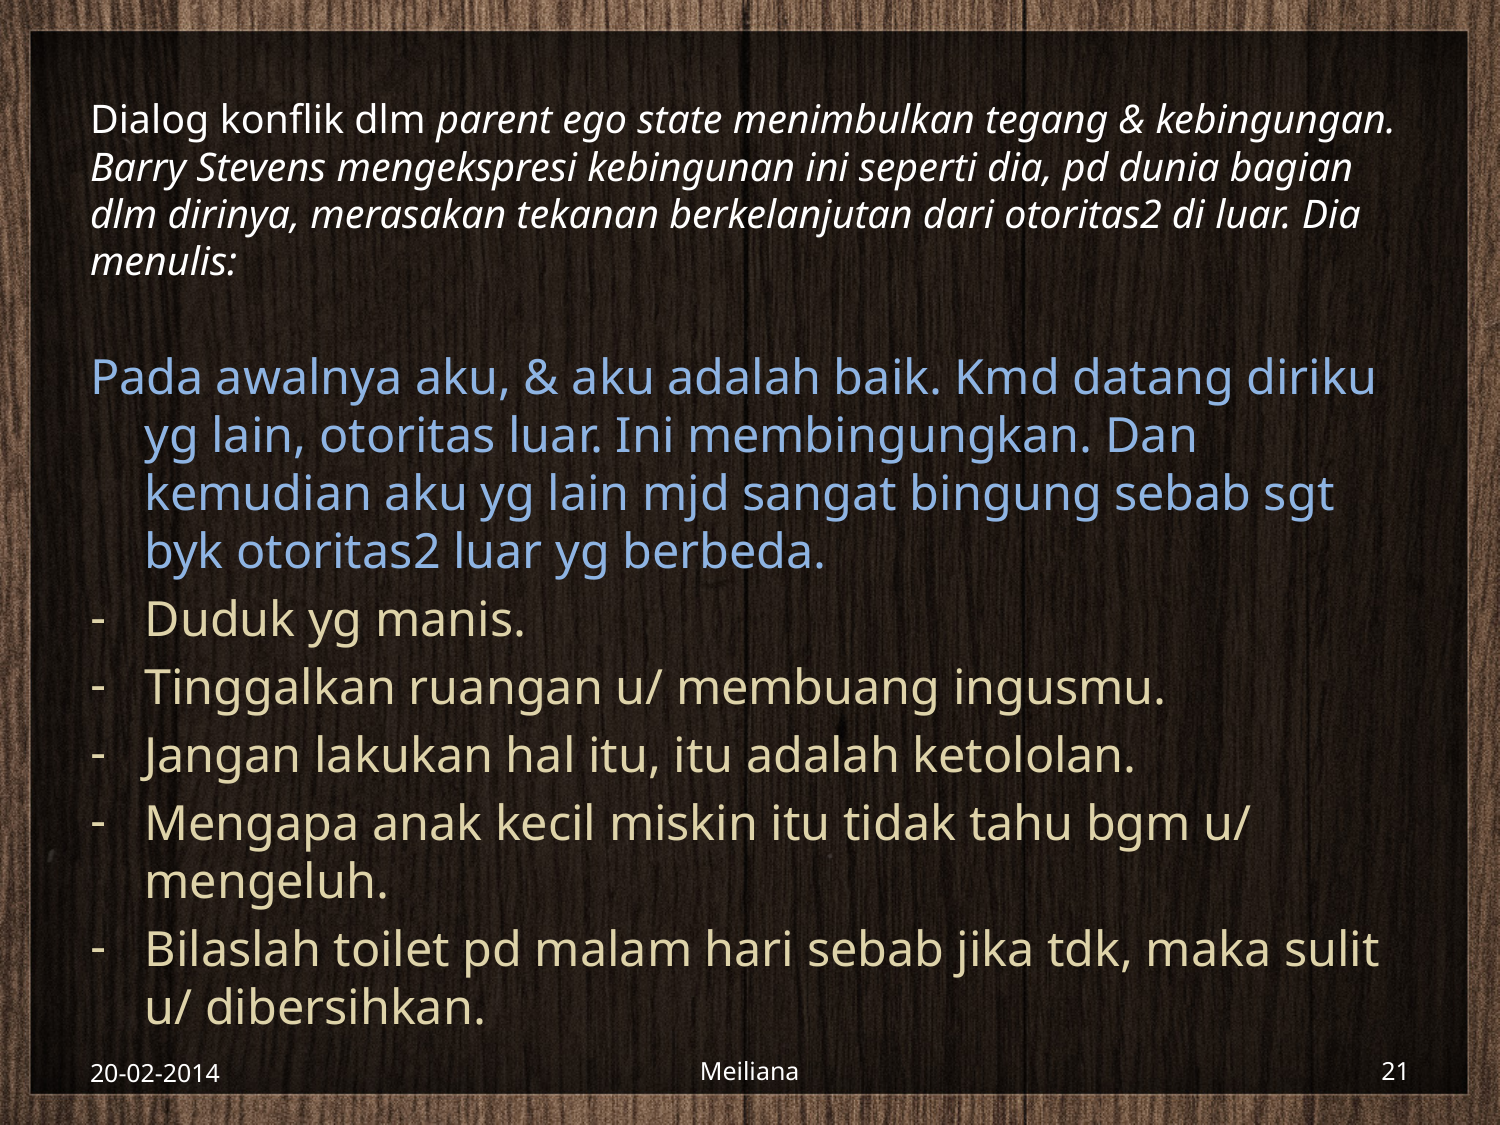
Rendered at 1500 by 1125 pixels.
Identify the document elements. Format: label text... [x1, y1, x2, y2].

slide_number 21 [1074, 1042, 1425, 1103]
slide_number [75, 1042, 425, 1103]
title Dialog konflik dlm parent ego state menimbulkan tegang & kebingungan. Barry Stevens mengekspresi kebingunan ini seperti dia, pd dunia bagian dlm dirinya, merasakan tekanan berkelanjutan dari otoritas2 di luar. Dia menulis: [75, 45, 1425, 338]
picture [0, 0, 1500, 1125]
list Pada awalnya aku, & aku adalah baik. Kmd datang diriku yg lain, otoritas luar. Ini membingungkan. Dan kemudian aku yg lain mjd sangat bingung sebab sgt byk otoritas2 luar yg berbeda. Duduk yg manis. Tinggalkan ruangan u/ membuang ingusmu. Jangan lakukan hal itu, itu adalah ketololan. Mengapa anak kecil miskin itu tidak tahu bgm u/ mengeluh. Bilaslah toilet pd malam hari sebab jika tdk, maka sulit u/ dibersihkan. [75, 338, 1425, 1043]
footer Meiliana [512, 1042, 988, 1103]
